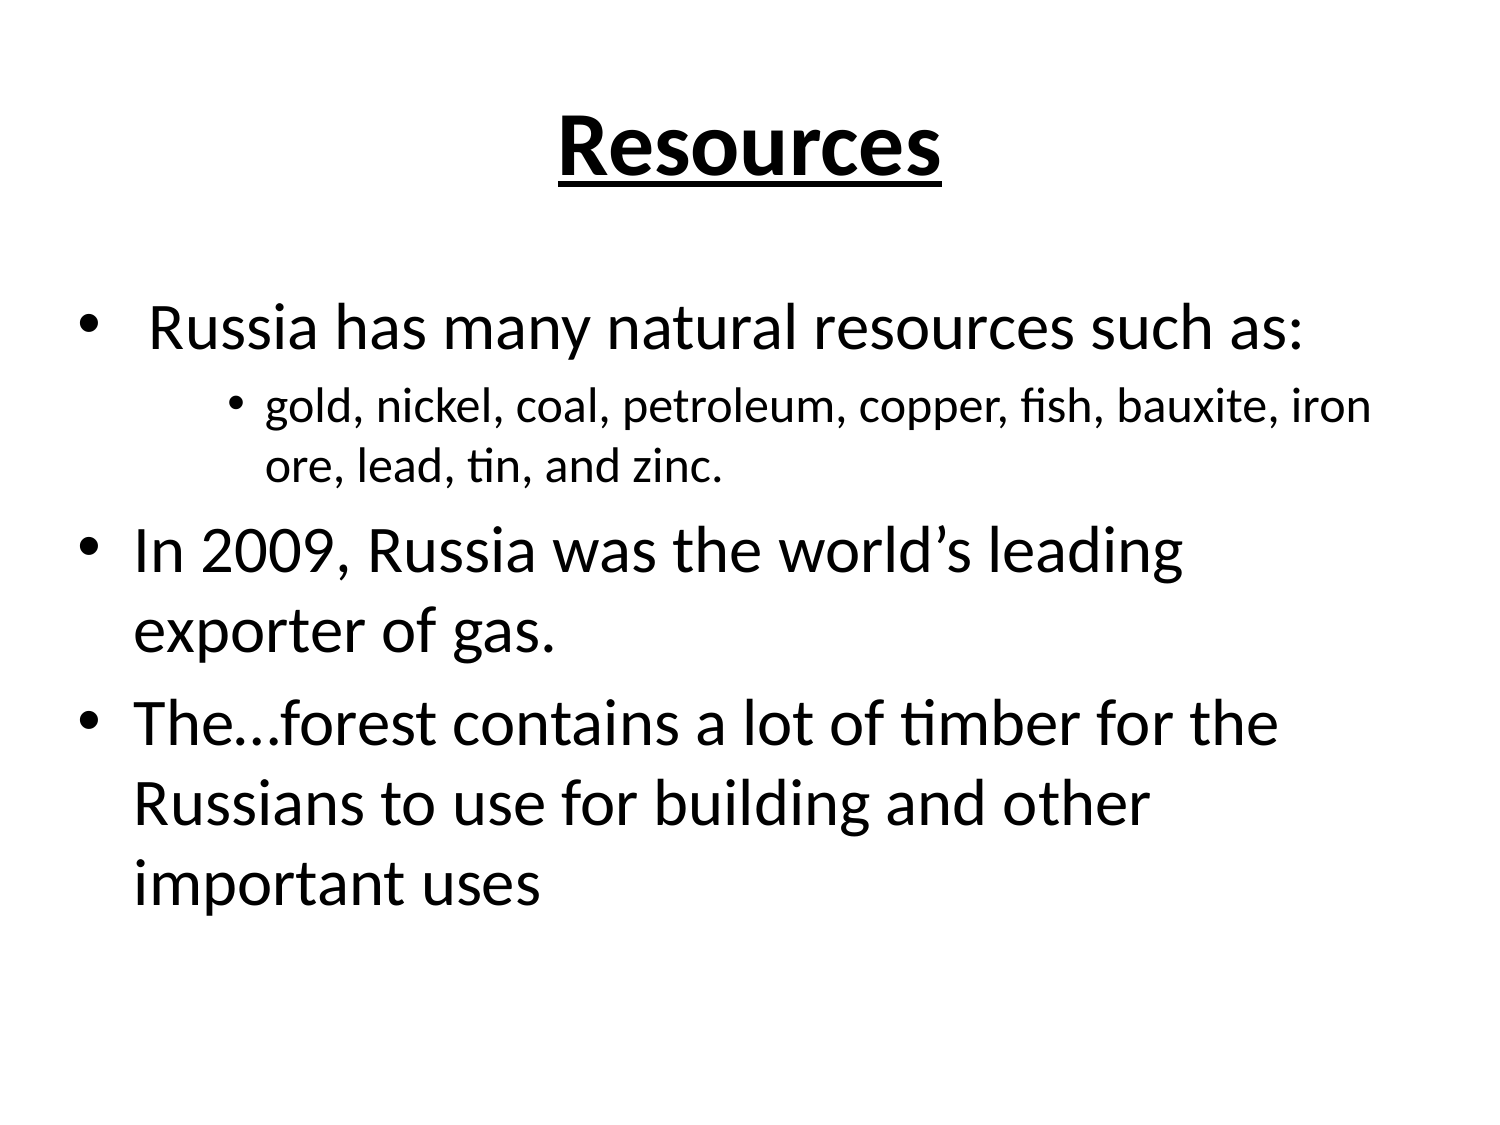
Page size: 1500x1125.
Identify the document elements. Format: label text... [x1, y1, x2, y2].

list Russia has many natural resources such as: gold, nickel, coal, petroleum, copper, fish, bauxite, iron ore, lead, tin, and zinc. In 2009, Russia was the world’s leading exporter of gas. The…forest contains a lot of timber for the Russians to use for building and other important uses [62, 274, 1401, 876]
title Resources [74, 44, 1426, 233]
